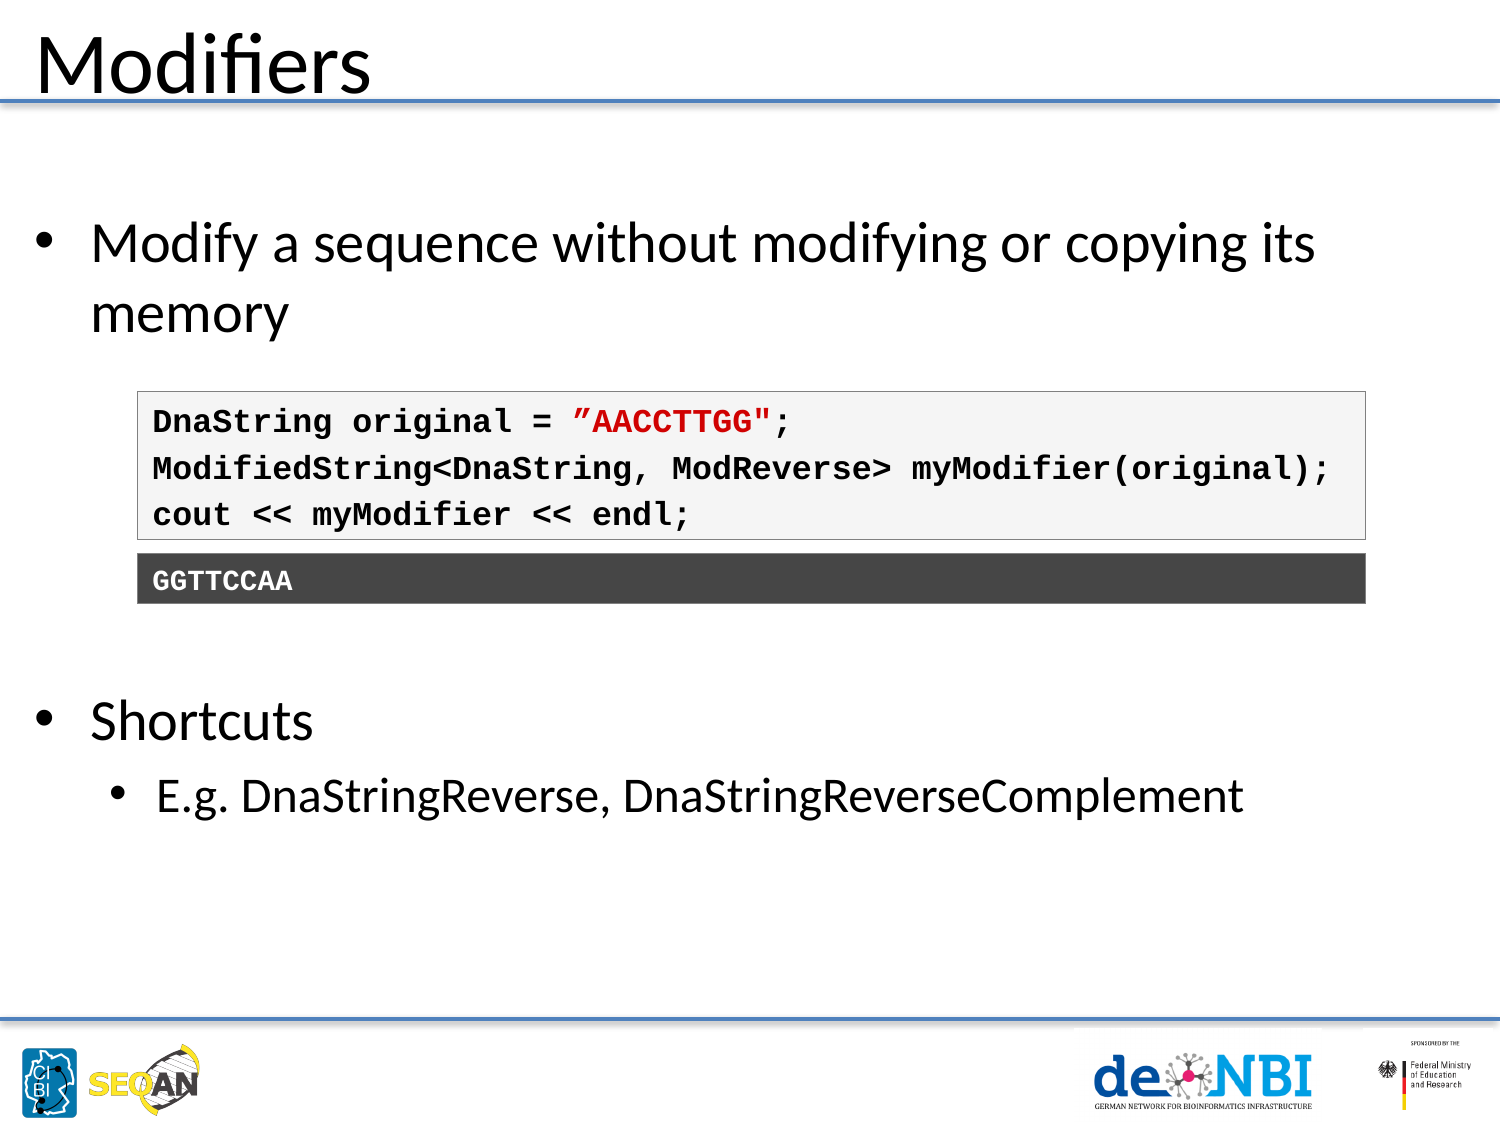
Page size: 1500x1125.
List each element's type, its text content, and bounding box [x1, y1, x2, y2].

text_box Modifiers [19, 0, 1370, 119]
picture [40, 1051, 48, 1059]
picture [31, 1060, 40, 1071]
picture [75, 1042, 202, 1121]
text_box DnaString original = ”AACCTTGG"; ModifiedString<DnaString, ModReverse> myModifier(original); cout << myModifier << endl; [137, 391, 1366, 540]
text_box Modify a sequence without modifying or copying its memory Shortcuts E.g. DnaStringReverse, DnaStringReverseComplement [19, 196, 1370, 862]
text_box GGTTCCAA [137, 553, 1366, 604]
picture [33, 1108, 44, 1113]
picture [1074, 1028, 1322, 1122]
